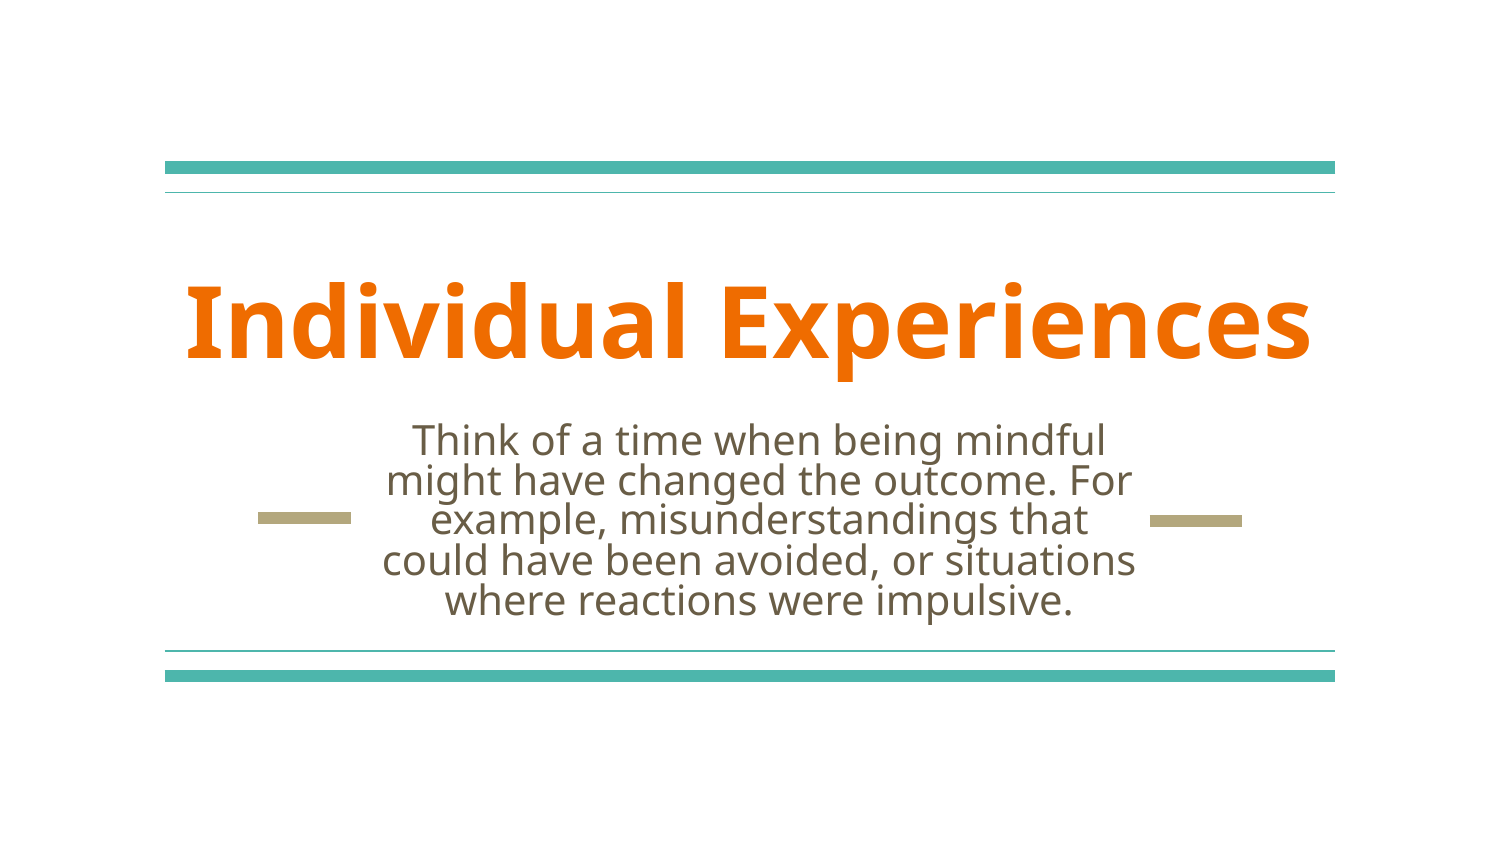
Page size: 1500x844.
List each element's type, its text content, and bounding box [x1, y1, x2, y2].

title Individual Experiences [164, 151, 1336, 394]
subtitle Think of a time when being mindful might have changed the outcome. For example, misunderstandings that could have been avoided, or situations where reactions were impulsive. [360, 408, 1159, 633]
